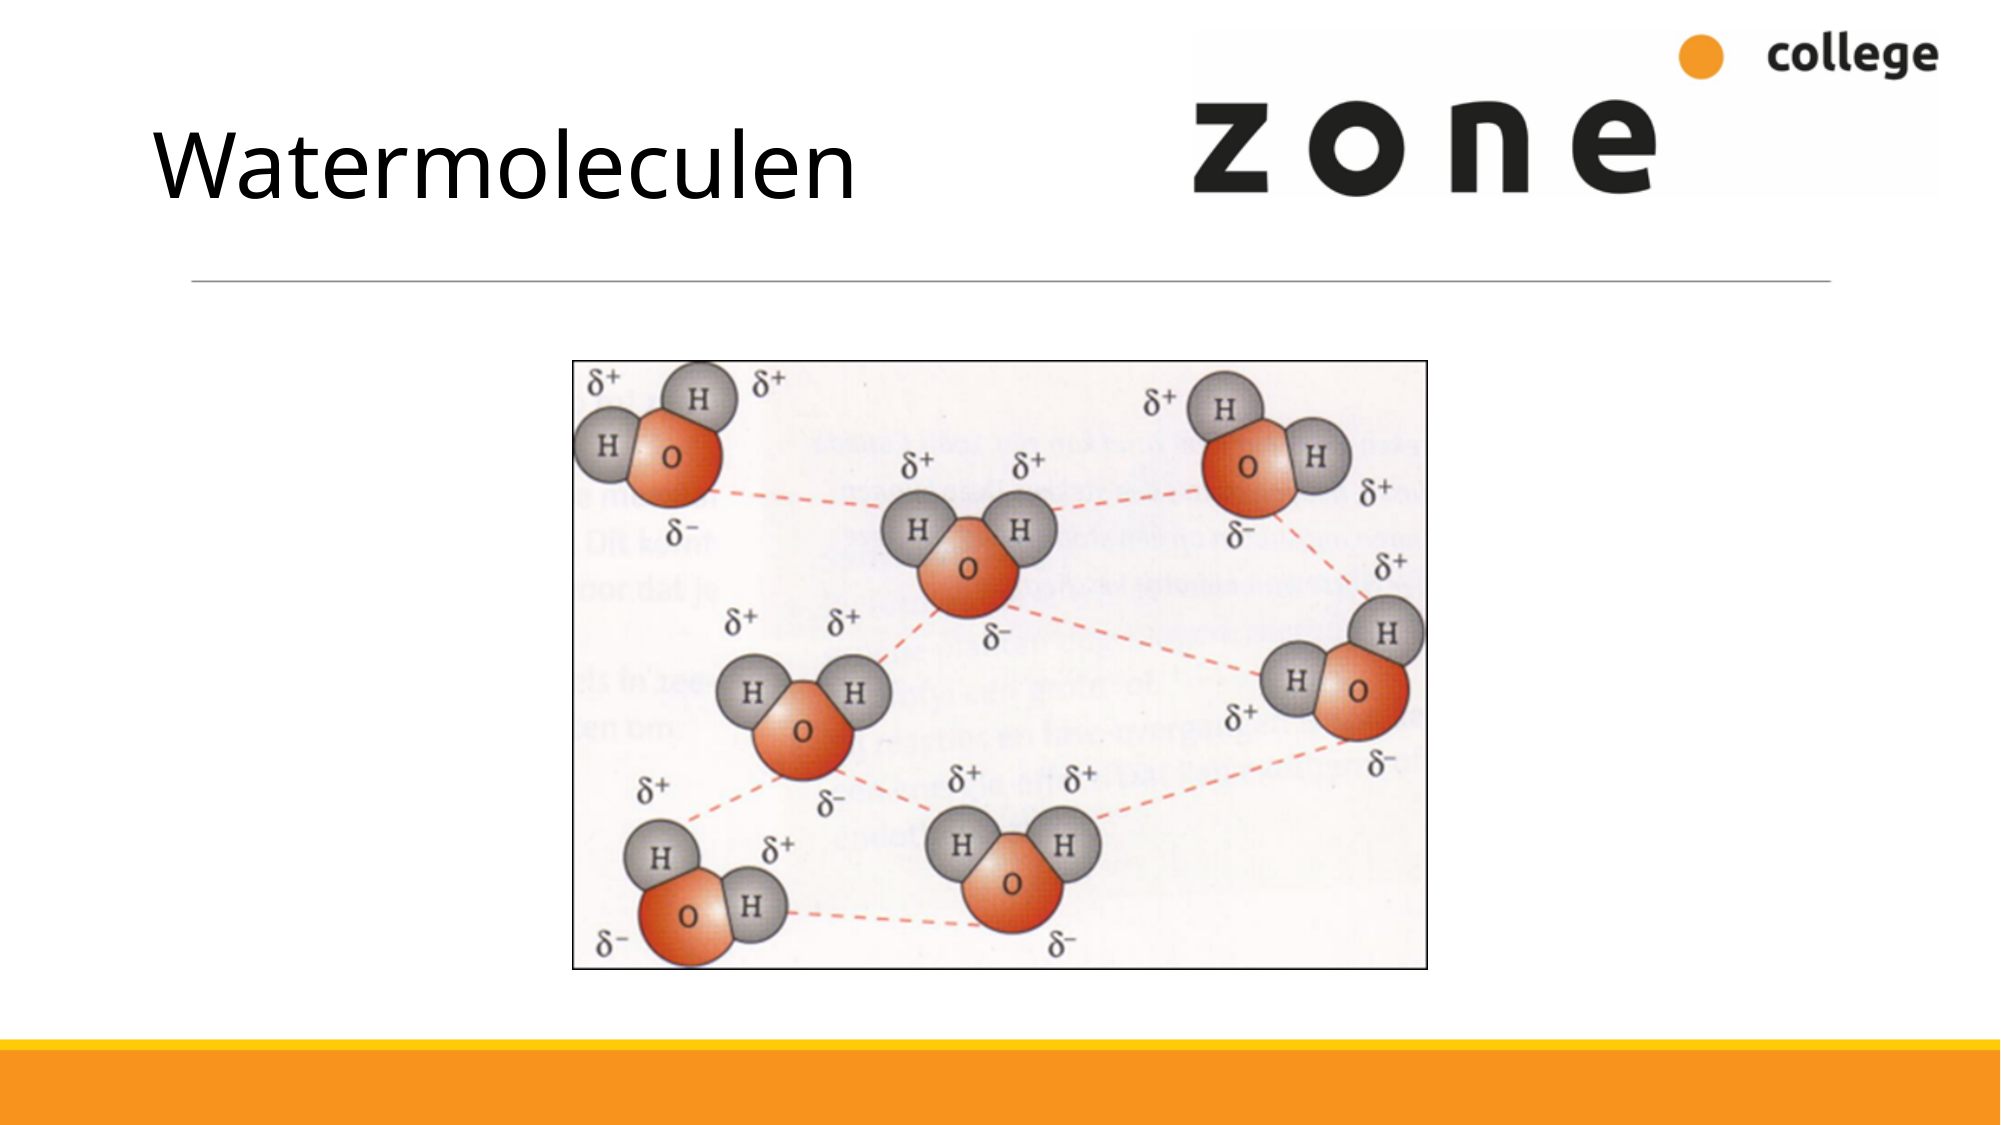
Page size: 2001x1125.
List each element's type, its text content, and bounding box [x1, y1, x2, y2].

title Watermoleculen [137, 59, 1863, 278]
picture [0, 0, 2001, 1125]
